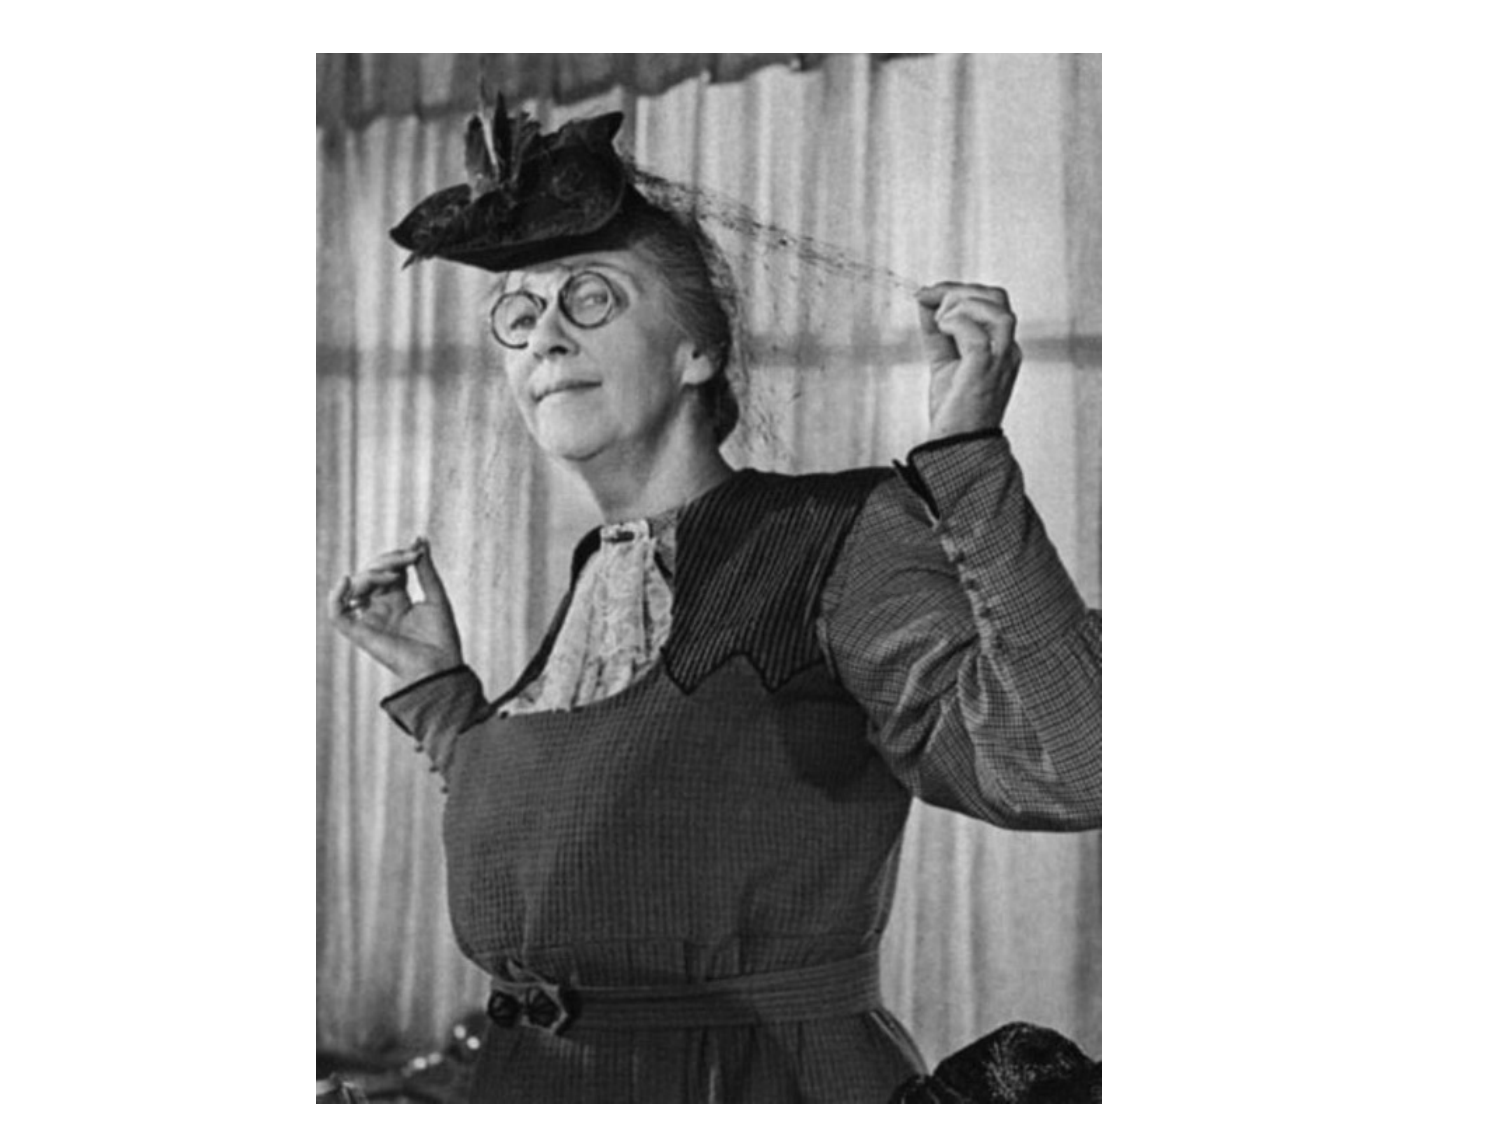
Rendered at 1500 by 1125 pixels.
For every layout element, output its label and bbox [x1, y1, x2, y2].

list [316, 53, 1102, 1104]
